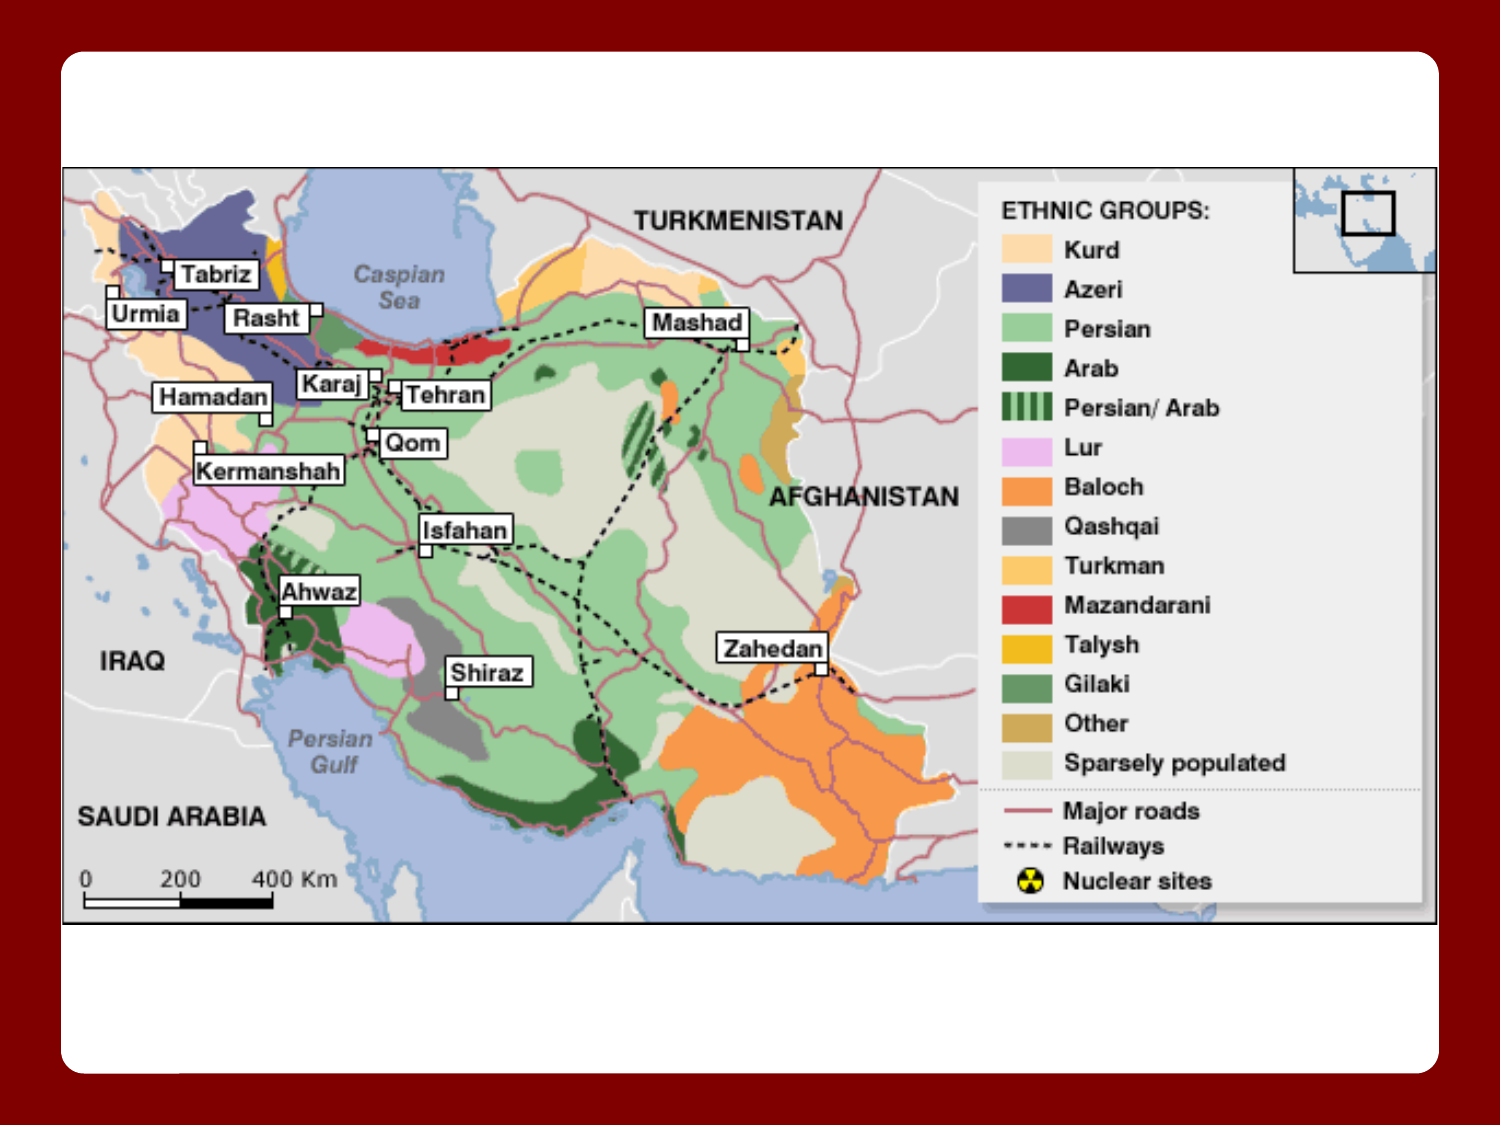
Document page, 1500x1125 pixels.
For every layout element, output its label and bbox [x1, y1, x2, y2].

text_box [62, 167, 1438, 925]
